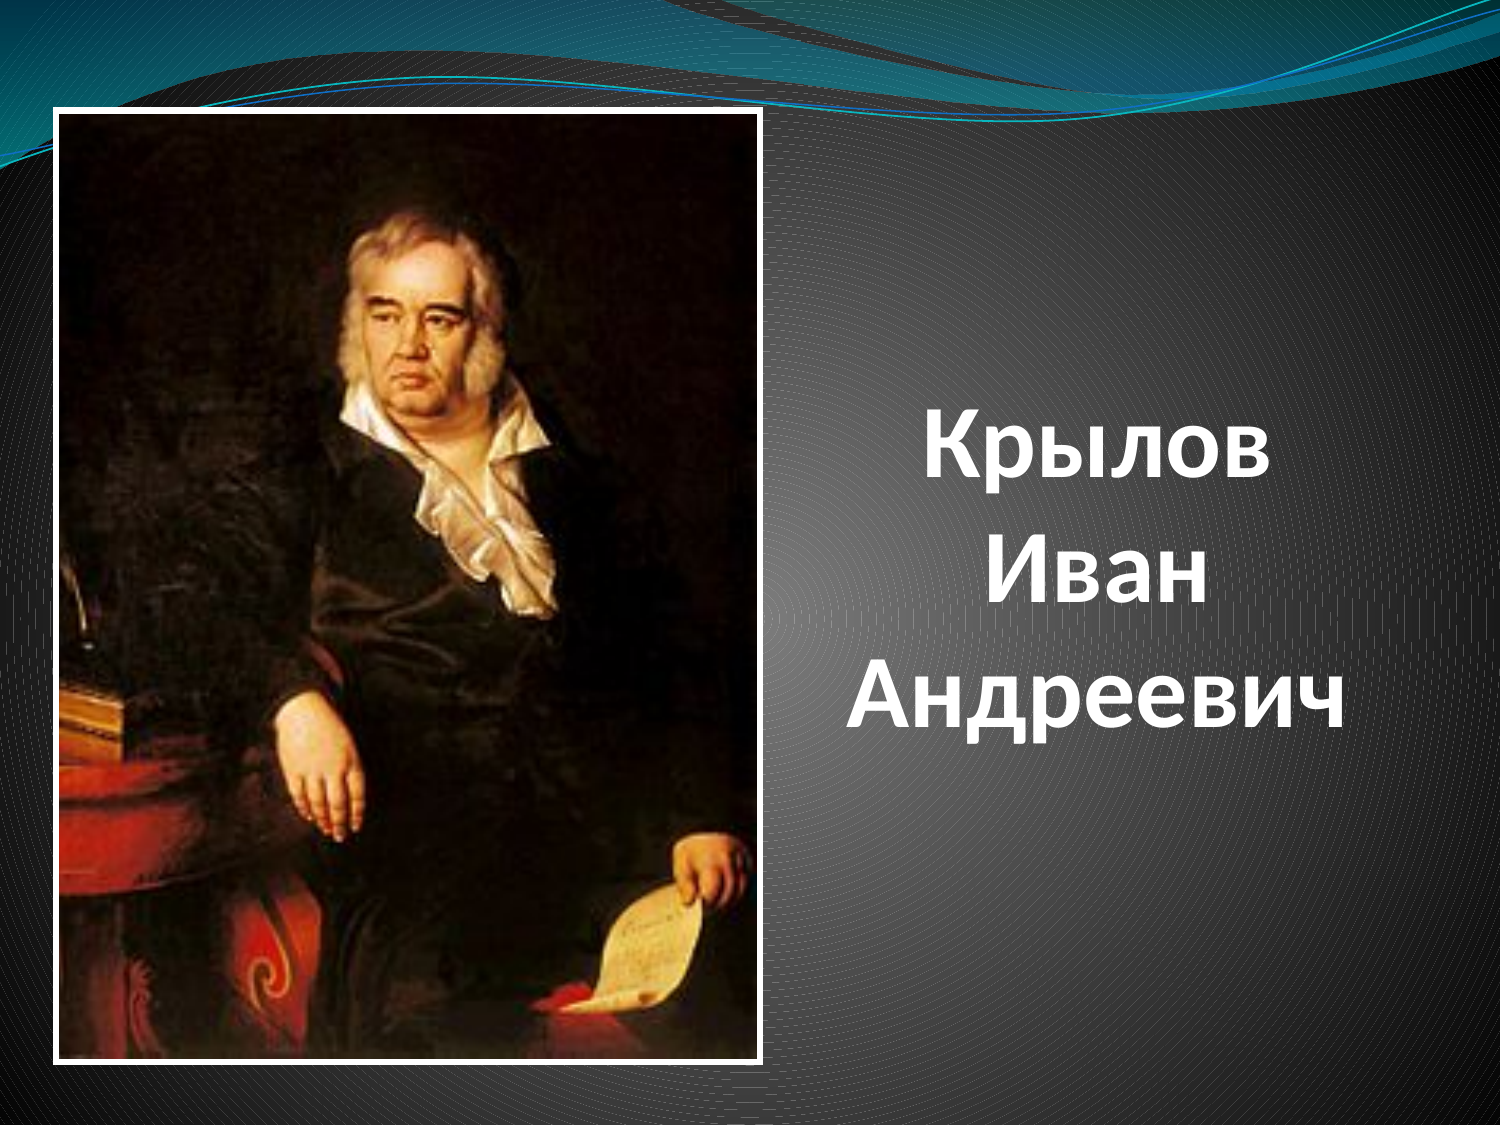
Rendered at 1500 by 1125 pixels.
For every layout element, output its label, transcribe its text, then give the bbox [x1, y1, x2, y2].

title Крылов Иван Андреевич [764, 219, 1470, 764]
picture [58, 113, 758, 1059]
